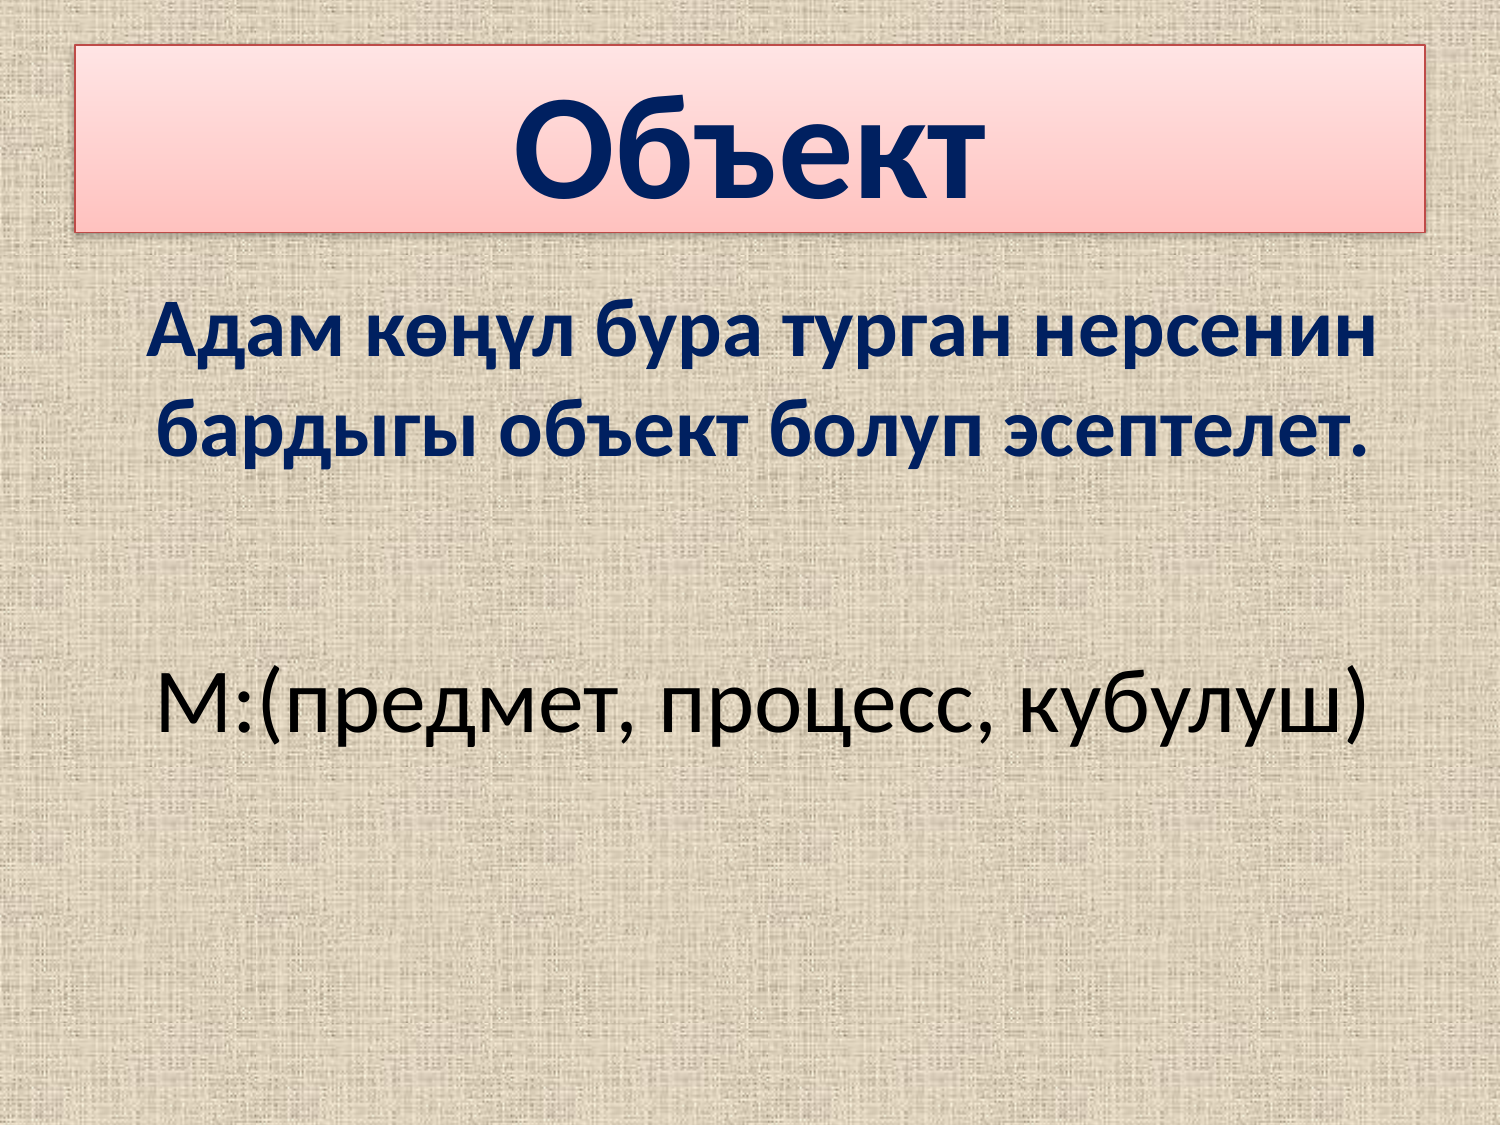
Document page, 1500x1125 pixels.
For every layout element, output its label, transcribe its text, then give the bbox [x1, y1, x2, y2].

picture [0, 0, 1500, 1125]
title Объект [74, 44, 1426, 233]
list М:(предмет, процесс, кубулуш) [88, 633, 1439, 792]
text_box Адам көңүл бура турган нерсенин бардыгы объект болуп эсептелет. [88, 278, 1439, 467]
